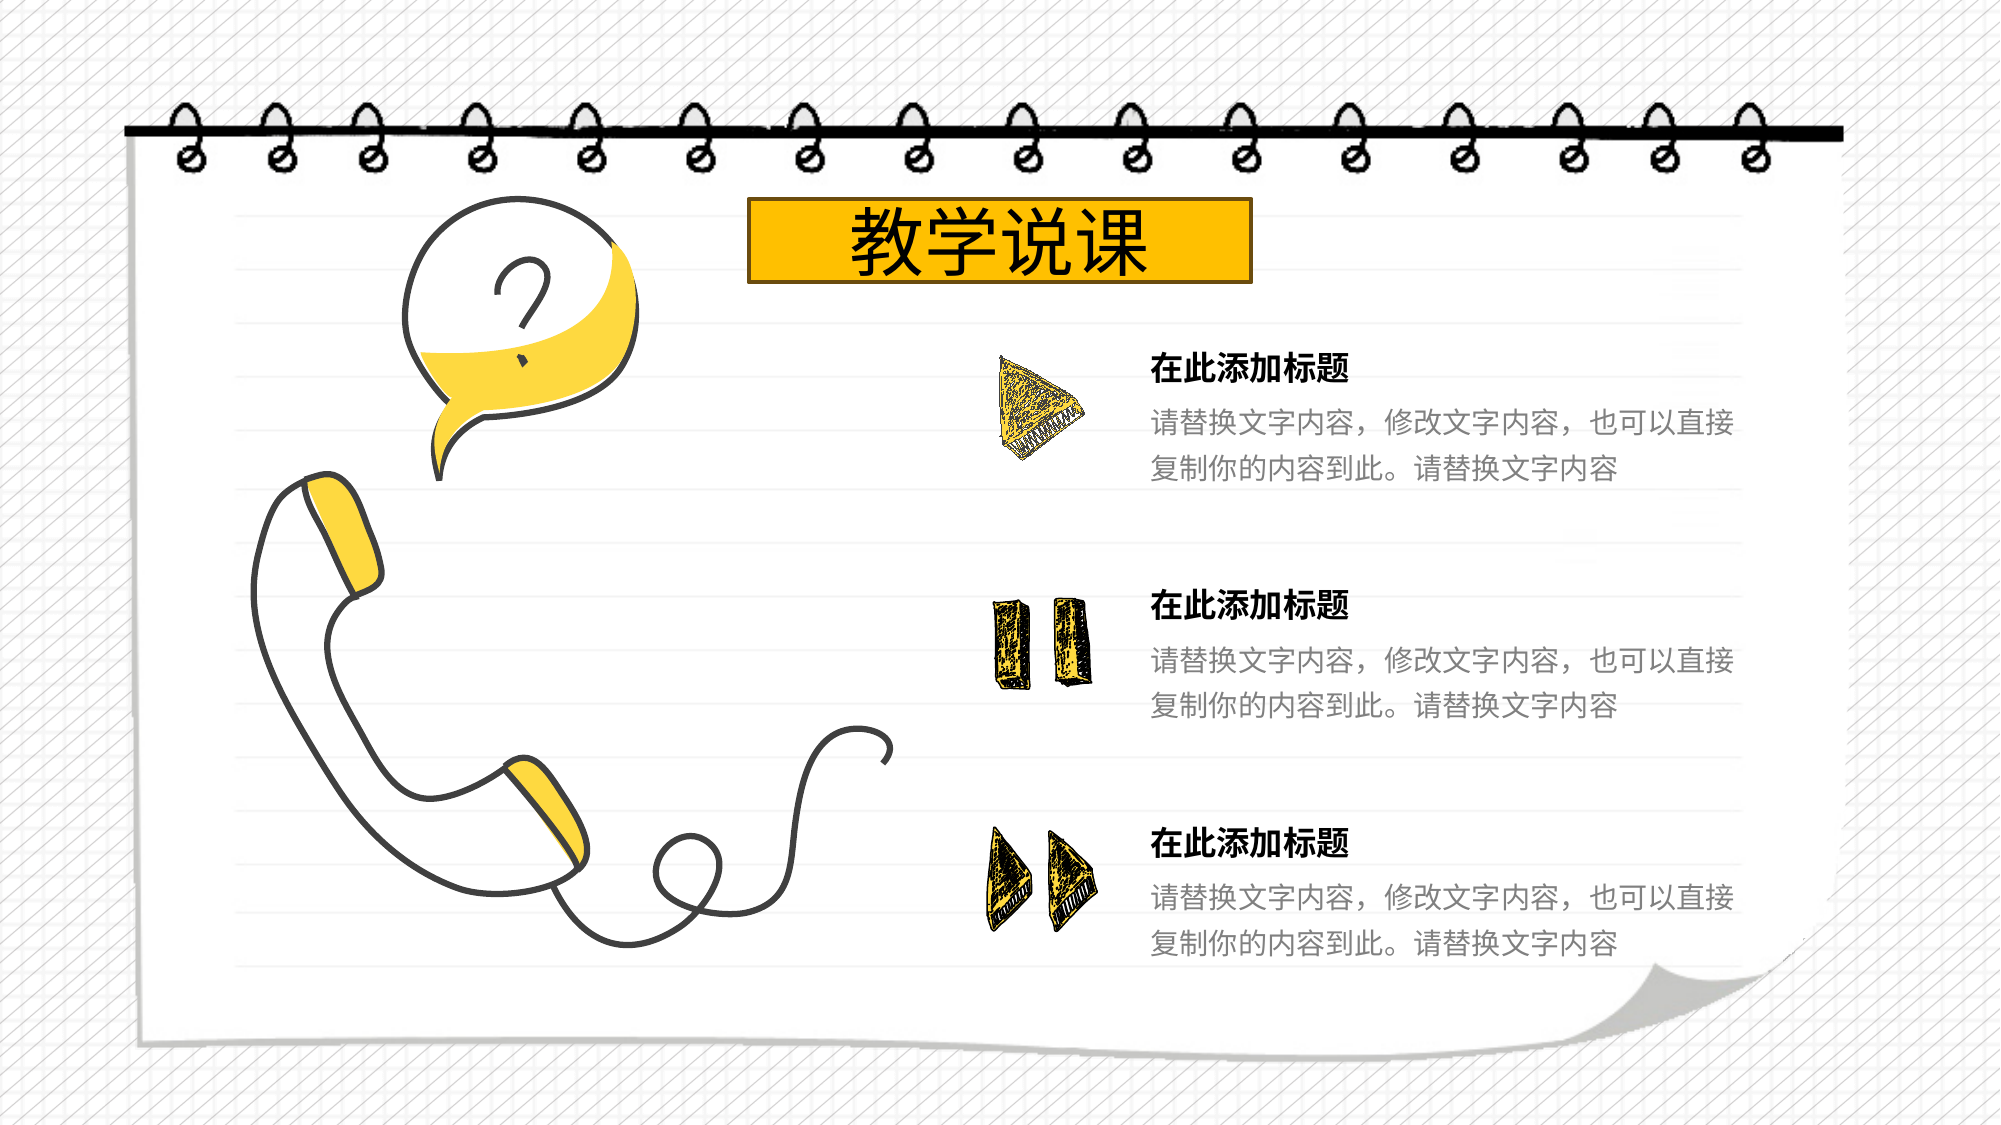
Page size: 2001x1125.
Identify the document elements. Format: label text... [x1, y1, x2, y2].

picture [0, 0, 2000, 1125]
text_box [253, 474, 890, 946]
text_box 在此添加标题 [1135, 814, 1478, 861]
text_box [999, 355, 1085, 461]
text_box 请替换文字内容，修改文字内容，也可以直接复制你的内容到此。请替换文字内容 [1135, 624, 1755, 730]
text_box 在此添加标题 [1135, 577, 1478, 624]
text_box 请替换文字内容，修改文字内容，也可以直接复制你的内容到此。请替换文字内容 [1135, 861, 1755, 968]
text_box 请替换文字内容，修改文字内容，也可以直接复制你的内容到此。请替换文字内容 [1135, 386, 1755, 493]
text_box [987, 826, 1098, 932]
text_box 在此添加标题 [1135, 339, 1478, 386]
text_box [992, 598, 1092, 689]
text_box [404, 199, 636, 481]
text_box 教学说课 [748, 199, 1252, 283]
